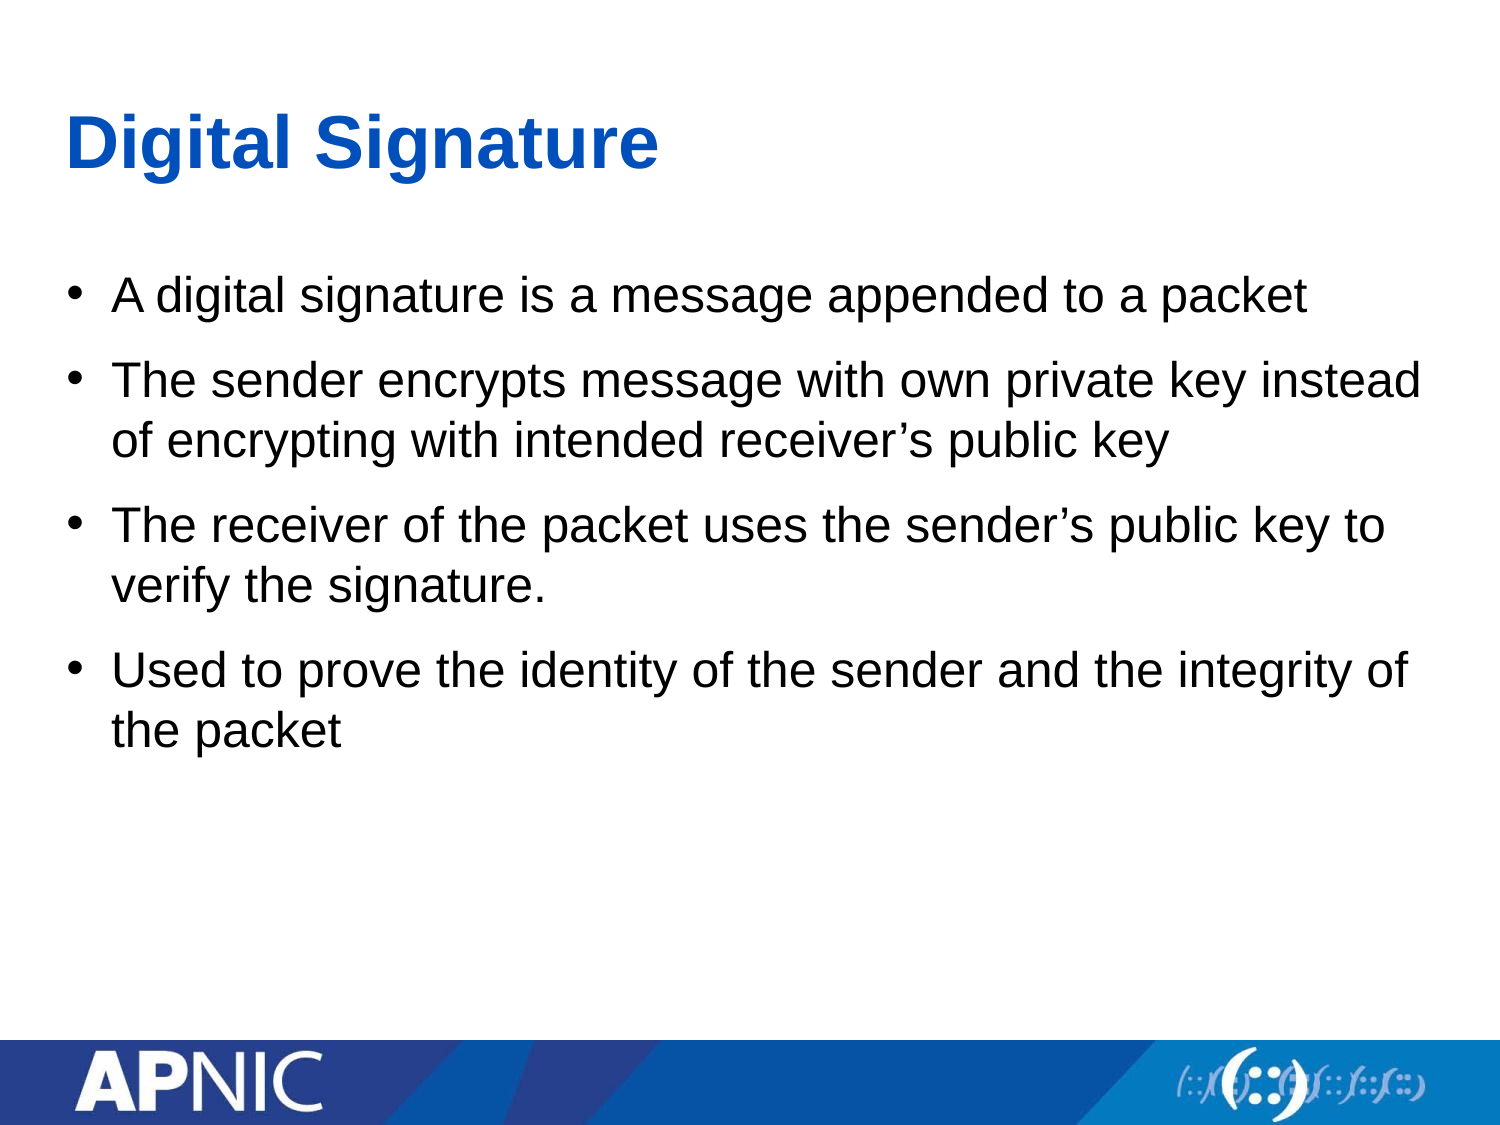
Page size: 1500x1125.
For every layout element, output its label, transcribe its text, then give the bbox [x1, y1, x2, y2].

title Digital Signature [64, 45, 1436, 233]
picture [0, 1040, 1500, 1125]
list A digital signature is a message appended to a packet The sender encrypts message with own private key instead of encrypting with intended receiver’s public key The receiver of the packet uses the sender’s public key to verify the signature. Used to prove the identity of the sender and the integrity of the packet [66, 262, 1437, 1012]
